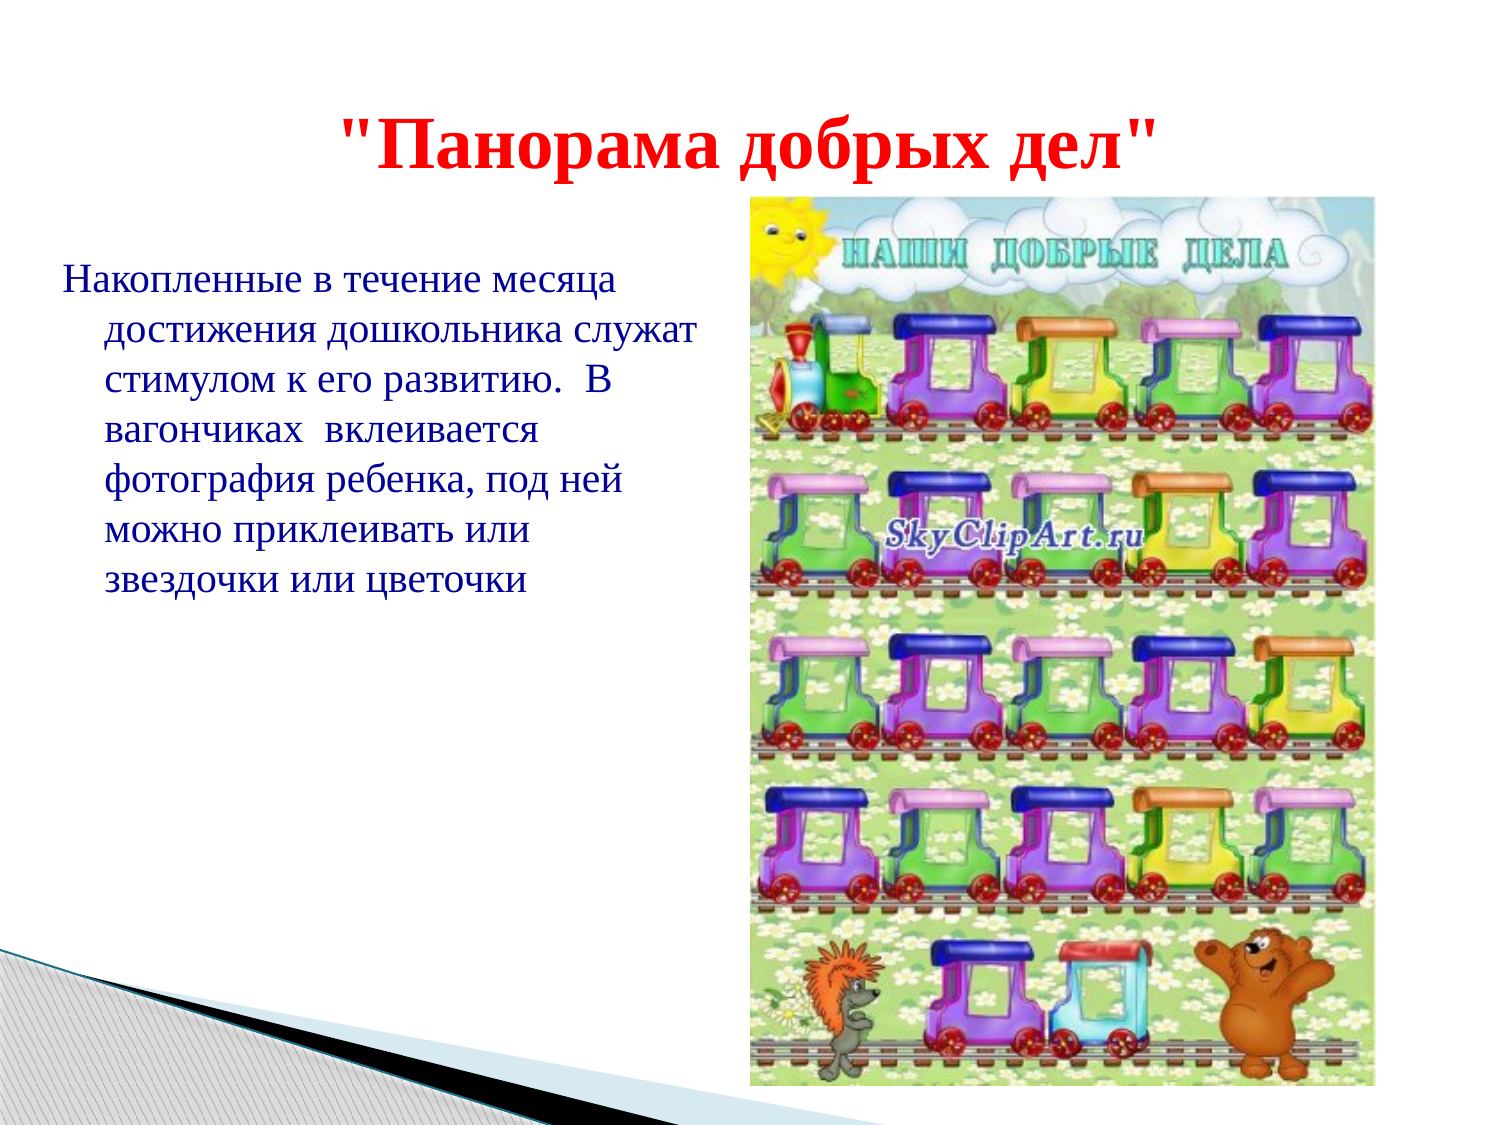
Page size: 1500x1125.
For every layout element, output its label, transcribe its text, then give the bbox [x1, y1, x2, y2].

picture [749, 196, 1377, 1086]
list Накопленные в течение месяца достижения дошкольника служат стимулом к его развитию. В вагончиках вклеивается фотография ребенка, под ней можно приклеивать или звездочки или цветочки [29, 242, 715, 977]
title "Панорама добрых дел" [75, 45, 1425, 233]
